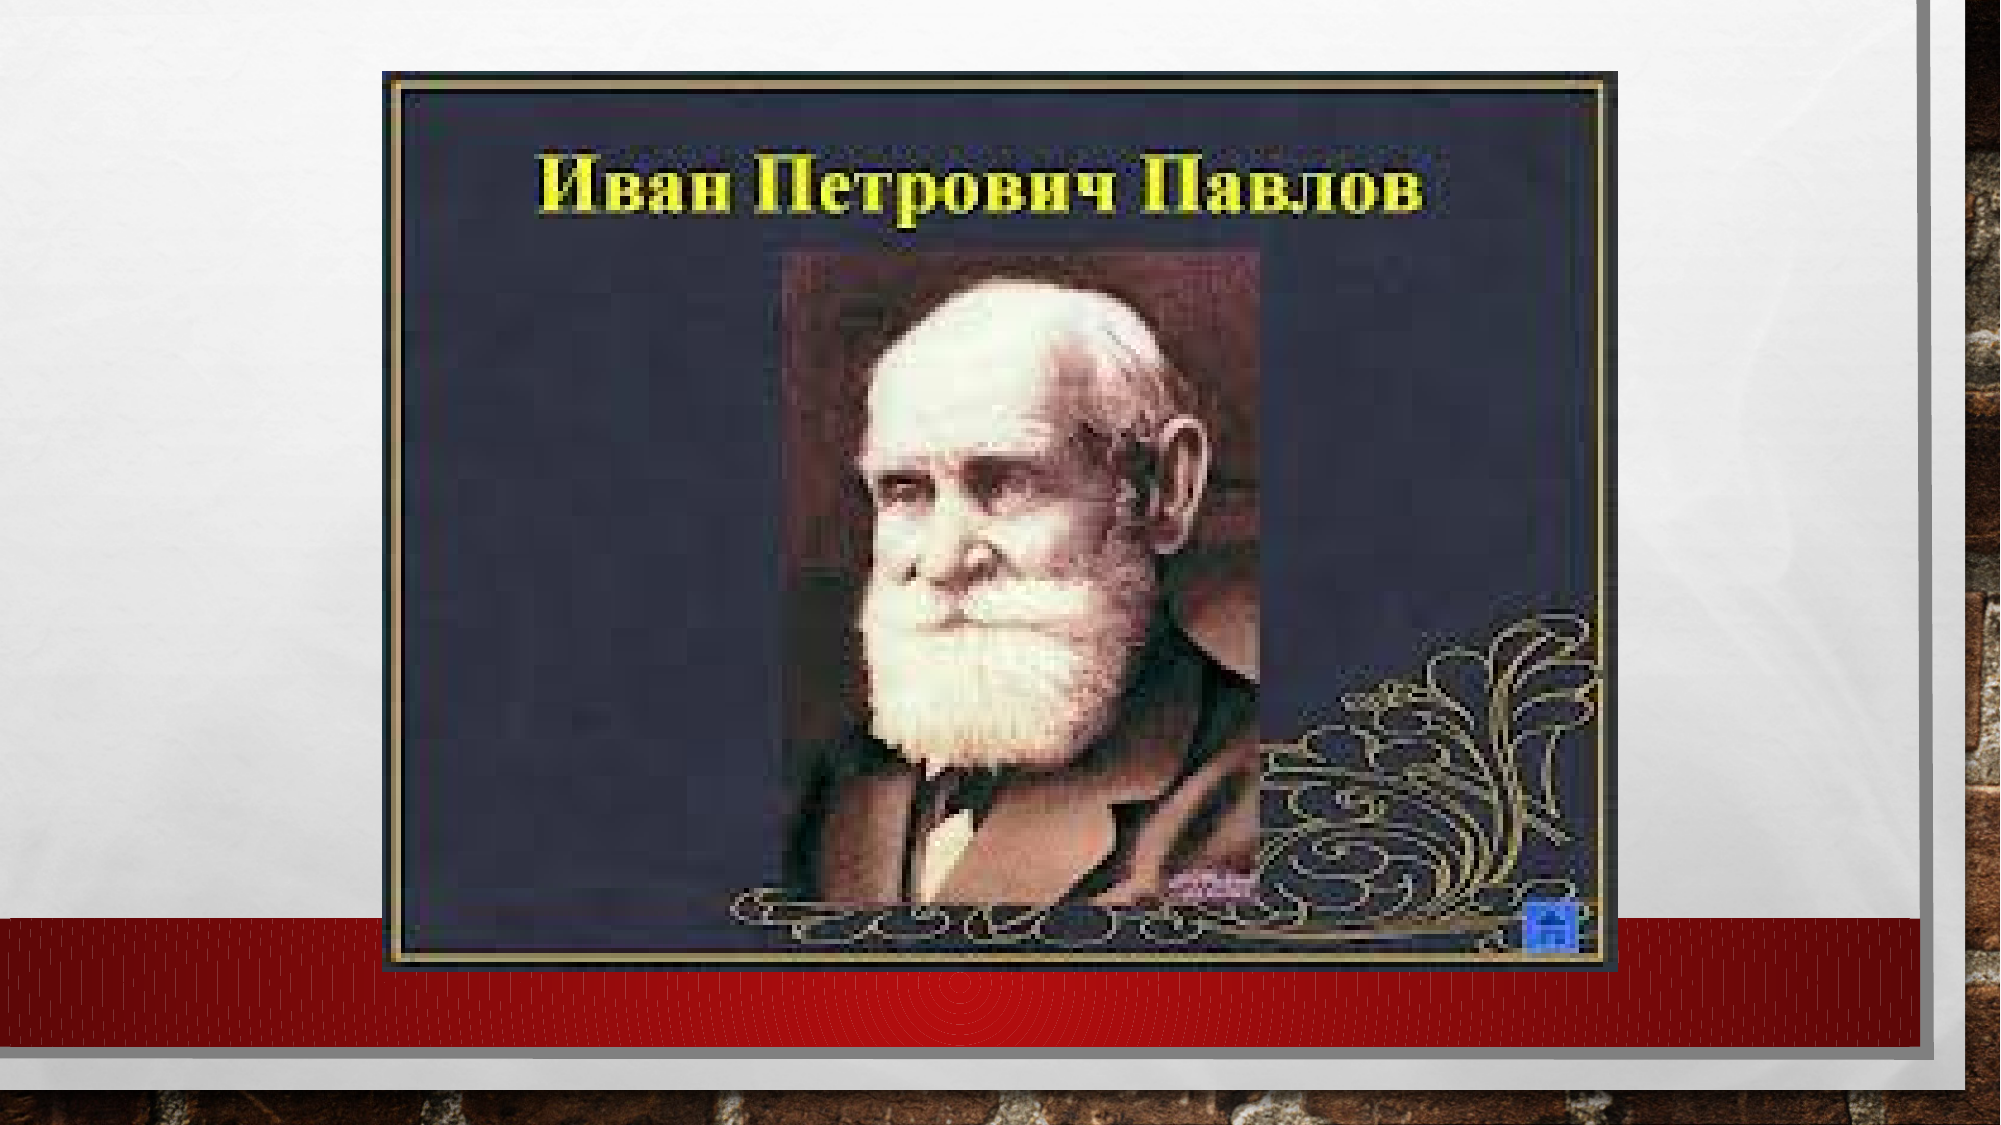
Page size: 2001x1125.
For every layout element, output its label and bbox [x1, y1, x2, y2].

list [381, 71, 1619, 973]
picture [0, 0, 2000, 1125]
